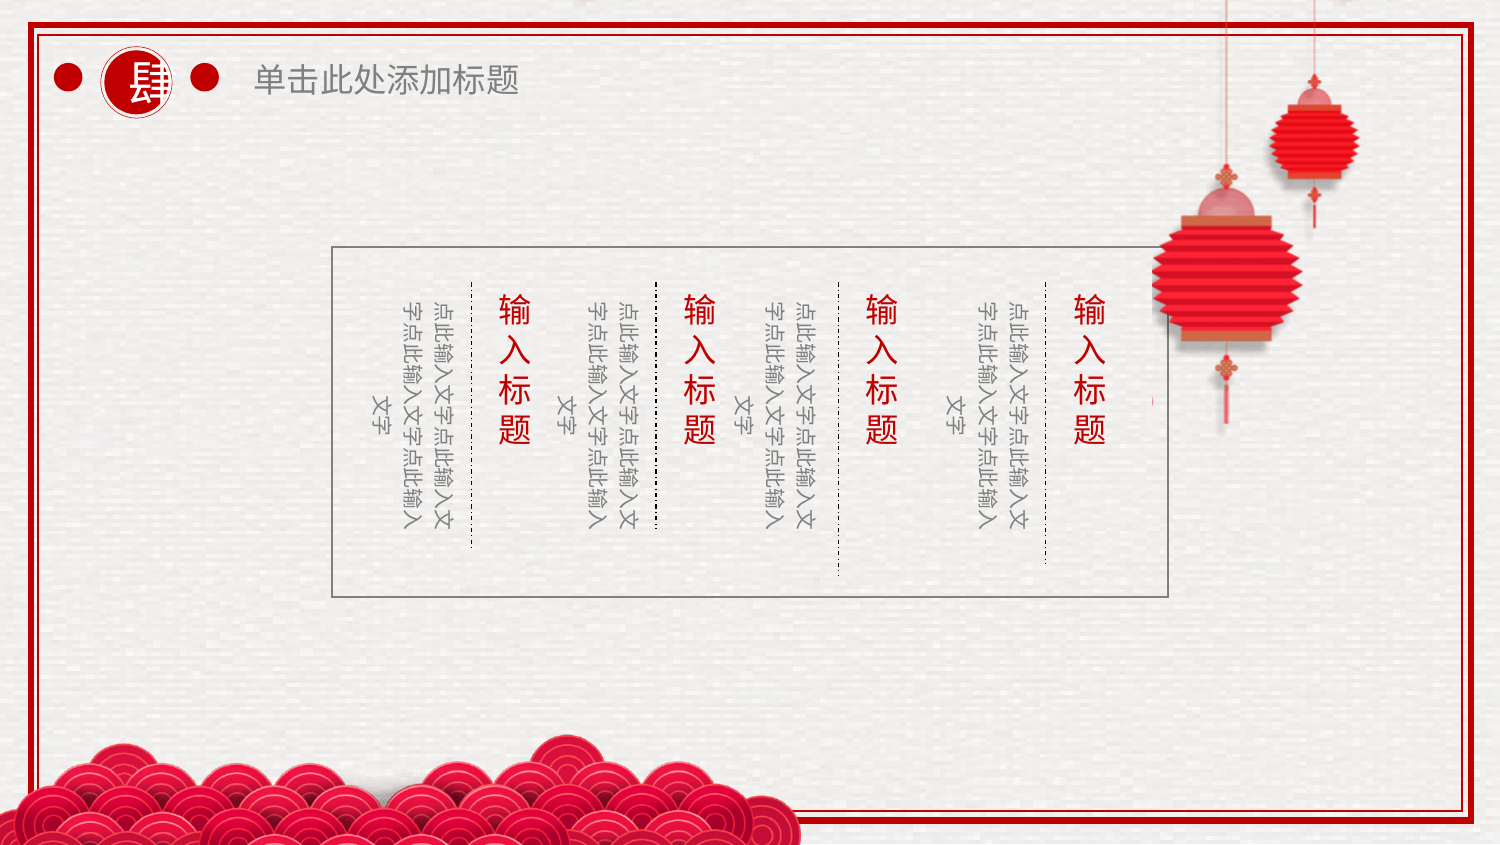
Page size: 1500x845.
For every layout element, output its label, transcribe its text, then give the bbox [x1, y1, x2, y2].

picture [0, 0, 1500, 845]
text_box 点此输入文字点此输入文字点此输入文字点此输入文字 [346, 282, 471, 550]
text_box 点此输入文字点此输入文字点此输入文字点此输入文字 [530, 282, 656, 550]
text_box 输入标题 [484, 282, 566, 457]
text_box 输入标题 [668, 282, 750, 457]
text_box 输入标题 [1058, 282, 1140, 457]
text_box 点此输入文字点此输入文字点此输入文字点此输入文字 [920, 282, 1045, 550]
text_box 点此输入文字点此输入文字点此输入文字点此输入文字 [708, 282, 834, 550]
text_box 输入标题 [851, 282, 933, 457]
text_box [331, 246, 1169, 598]
